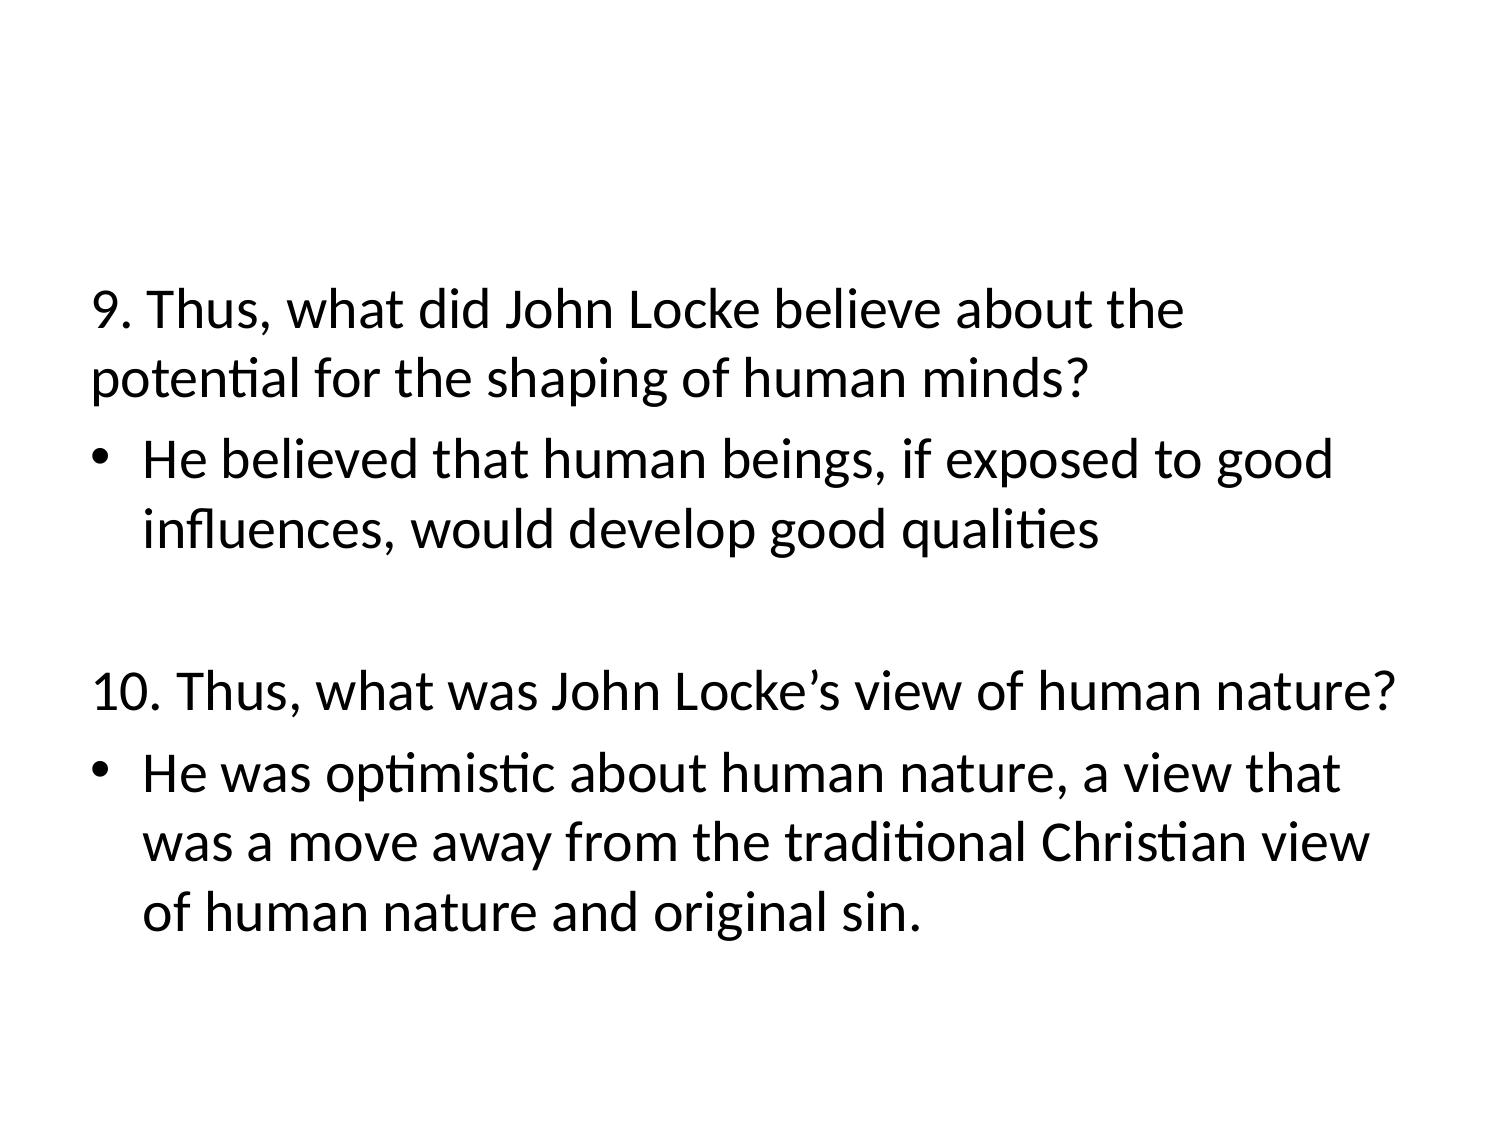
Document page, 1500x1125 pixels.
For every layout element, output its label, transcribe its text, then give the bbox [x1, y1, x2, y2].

list 9. Thus, what did John Locke believe about the potential for the shaping of human minds? He believed that human beings, if exposed to good influences, would develop good qualities 10. Thus, what was John Locke’s view of human nature? He was optimistic about human nature, a view that was a move away from the traditional Christian view of human nature and original sin. [75, 262, 1425, 1005]
